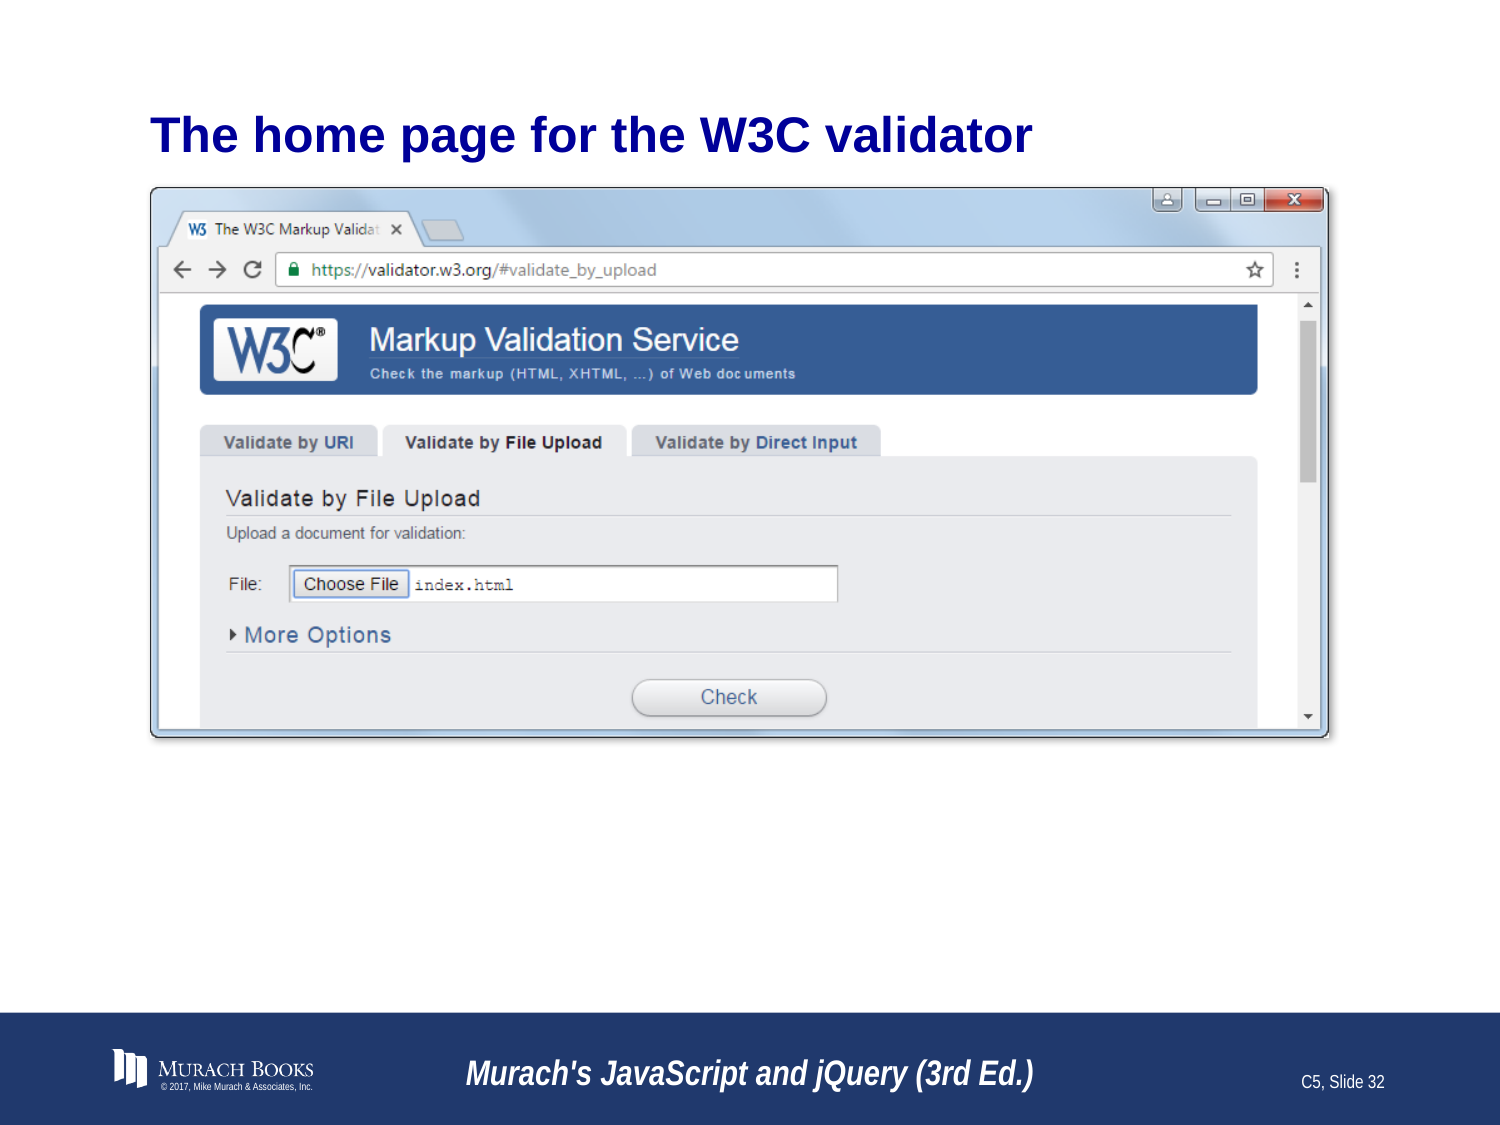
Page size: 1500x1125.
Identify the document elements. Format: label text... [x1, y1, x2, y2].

slide_number C5, Slide 32 [1087, 1025, 1400, 1100]
title The home page for the W3C validator [150, 102, 1350, 164]
slide_number Murach's JavaScript and jQuery (3rd Ed.) [463, 1025, 1050, 1100]
footer © 2017, Mike Murach & Associates, Inc. [12, 1025, 463, 1100]
picture [149, 187, 1329, 738]
